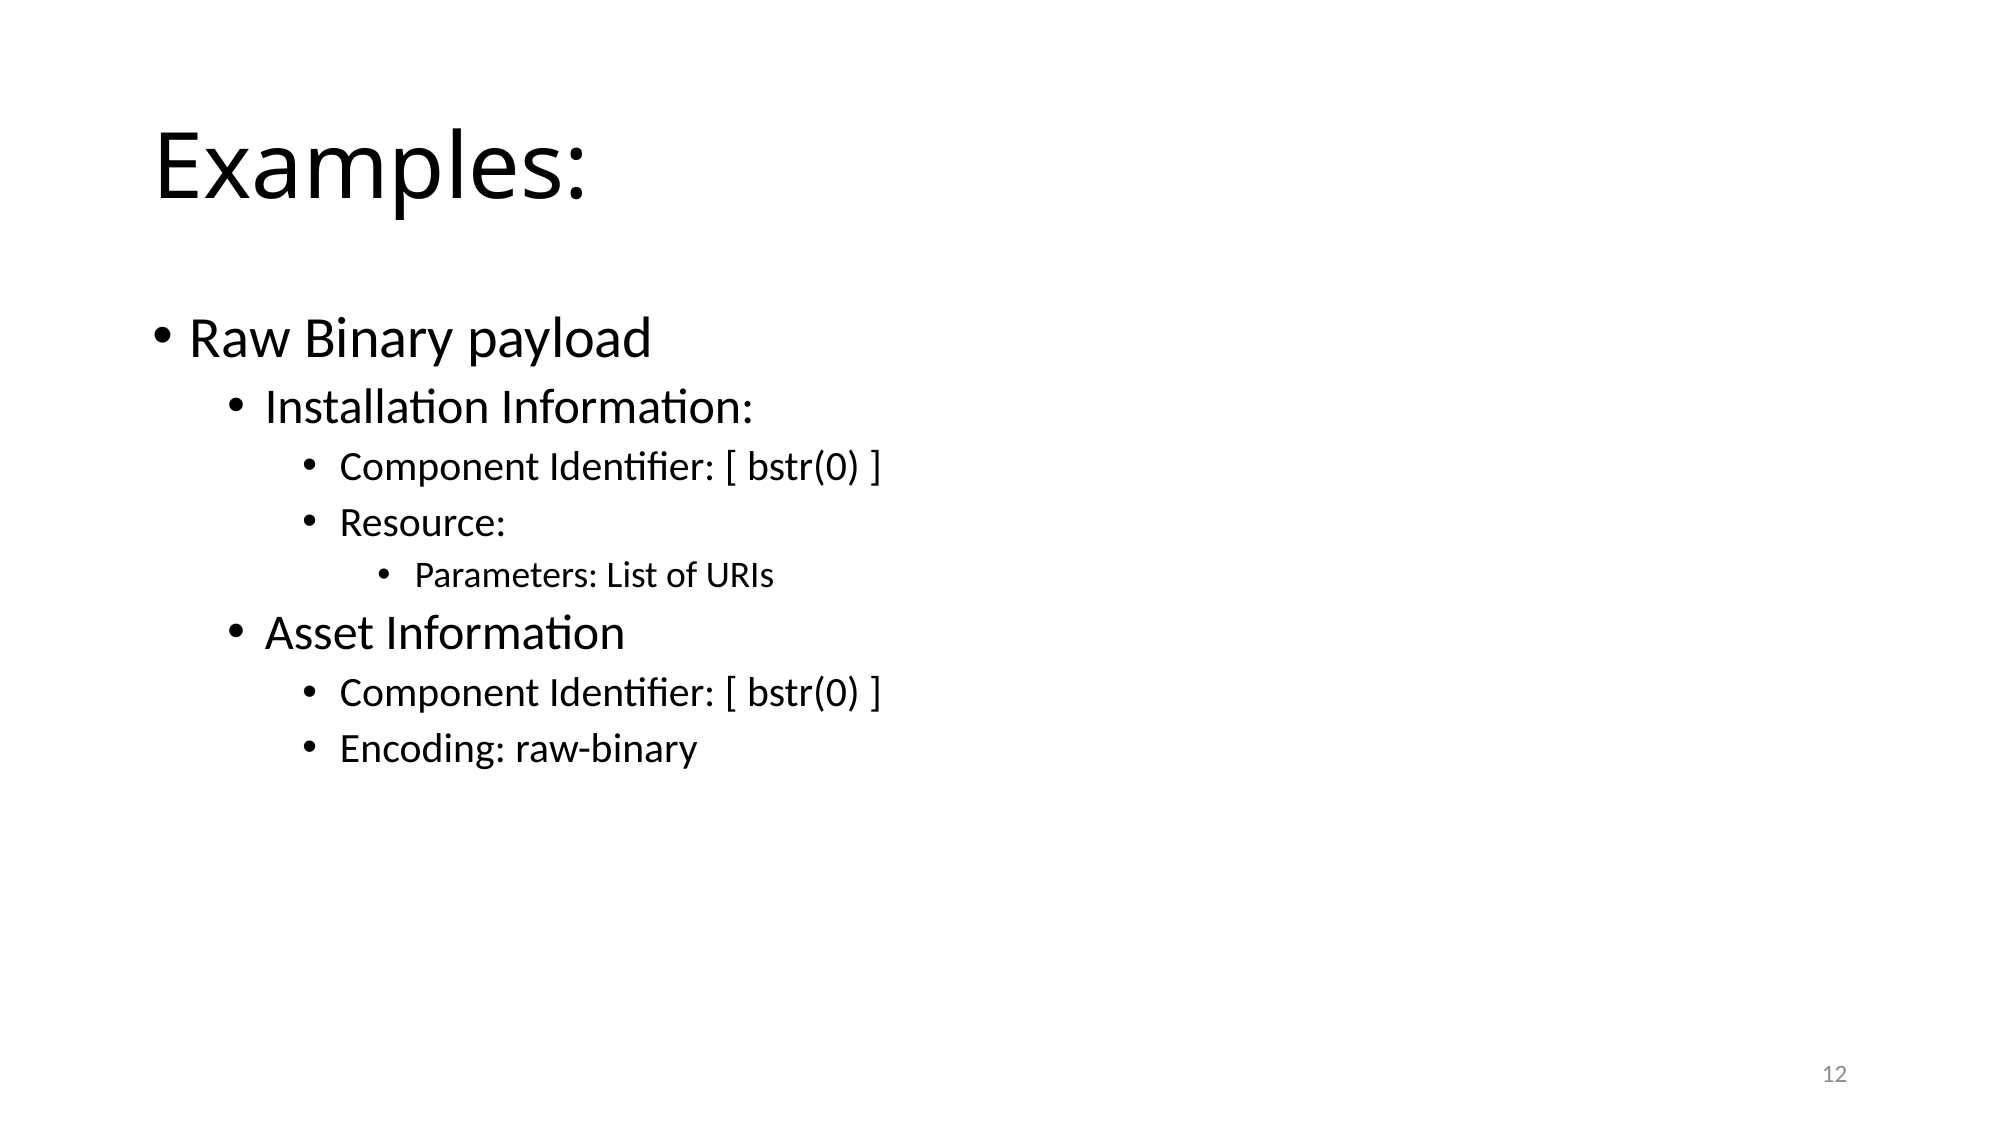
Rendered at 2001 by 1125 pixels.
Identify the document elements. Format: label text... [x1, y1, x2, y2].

list Raw Binary payload Installation Information: Component Identifier: [ bstr(0) ] Resource: Parameters: List of URIs Asset Information Component Identifier: [ bstr(0) ] Encoding: raw-binary [137, 299, 1863, 1014]
slide_number 12 [1412, 1042, 1863, 1103]
title Examples: [137, 59, 1863, 278]
